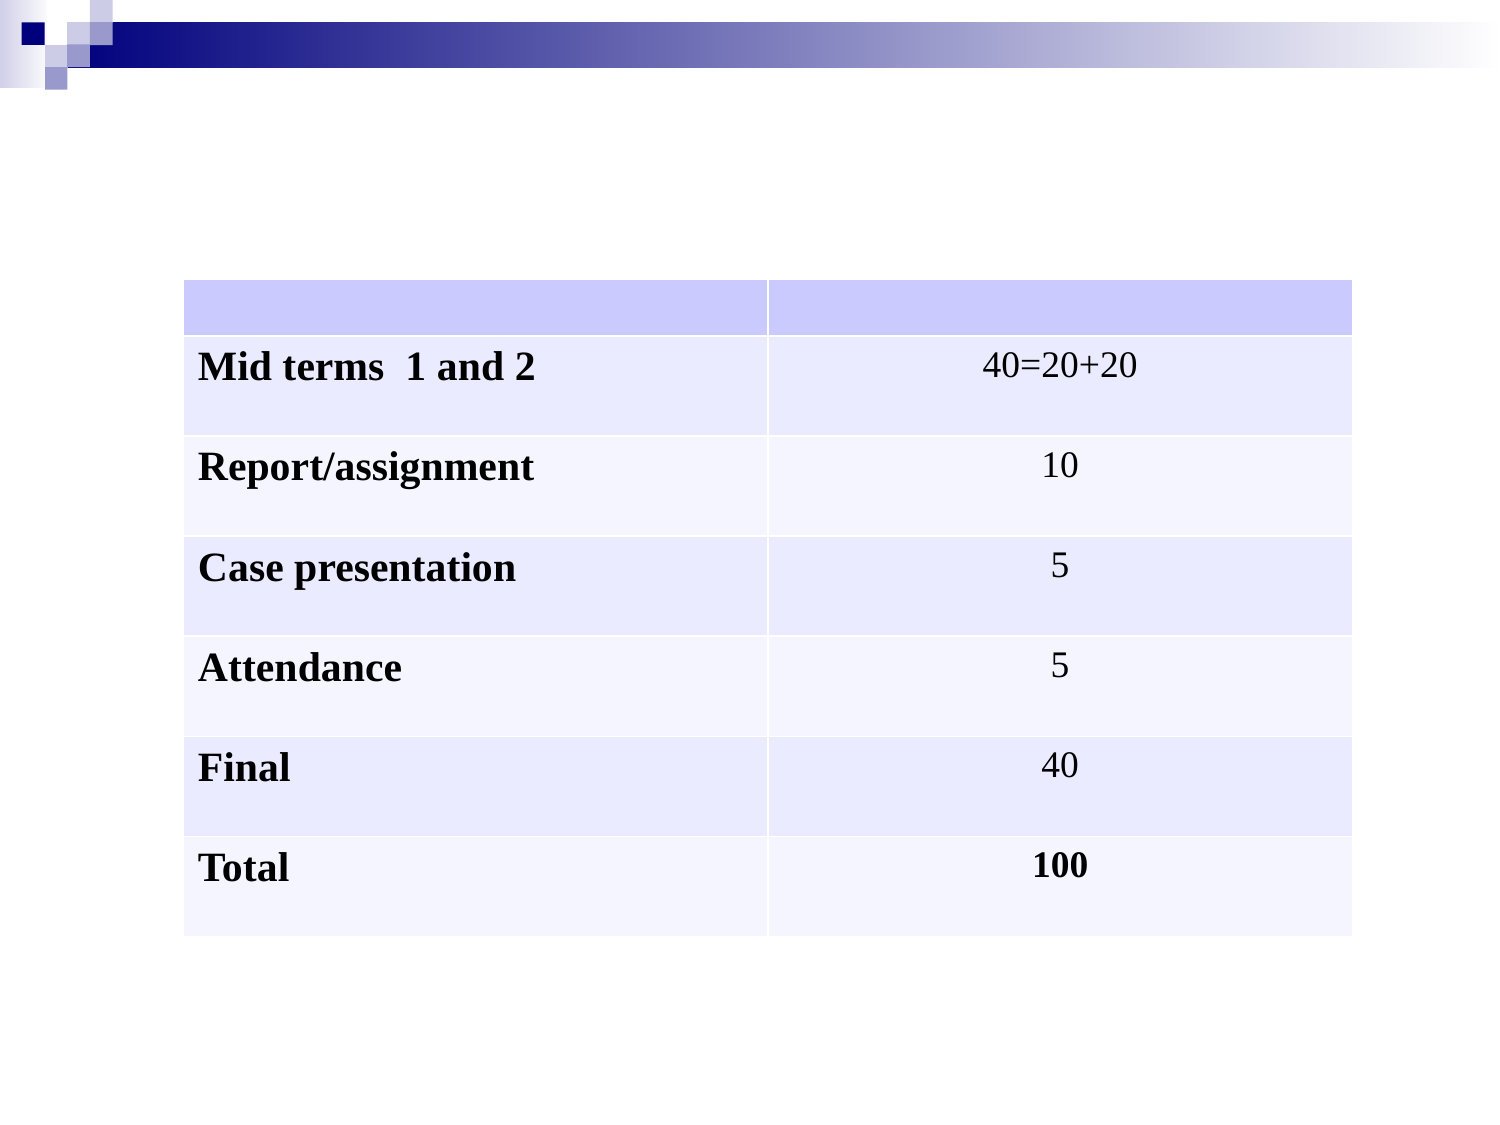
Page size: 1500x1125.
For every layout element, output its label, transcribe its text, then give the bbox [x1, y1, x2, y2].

table_cell 40 [769, 737, 1352, 836]
table_header [769, 280, 1352, 335]
table_cell 5 [769, 637, 1352, 736]
table_cell Total [184, 837, 767, 936]
table_cell Final [184, 737, 767, 836]
table_cell Mid terms 1 and 2 [184, 337, 767, 435]
table_header [184, 280, 767, 335]
table_cell 20+20=40 [769, 337, 1352, 435]
table_cell Case presentation [184, 537, 767, 635]
table_cell Attendance [184, 637, 767, 736]
table_cell Report/assignment [184, 437, 767, 535]
table_cell 5 [769, 537, 1352, 635]
table_cell 10 [769, 437, 1352, 535]
table_cell 100 [769, 837, 1352, 936]
